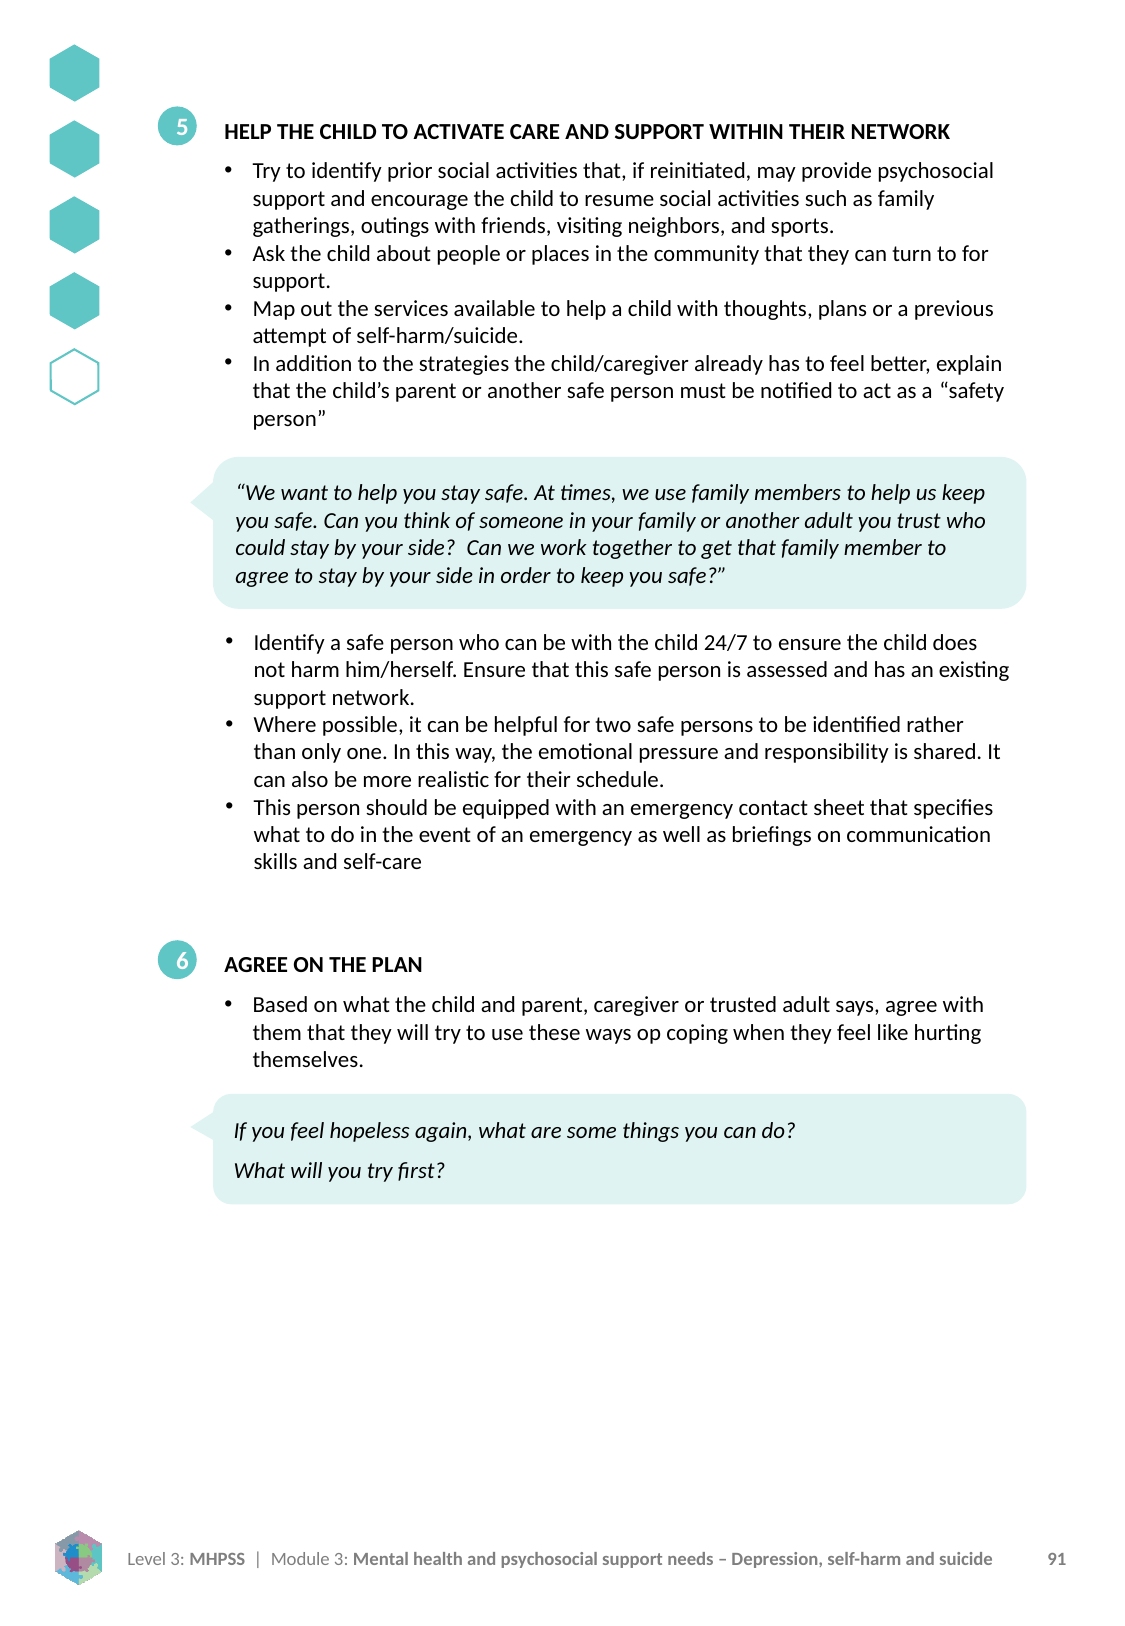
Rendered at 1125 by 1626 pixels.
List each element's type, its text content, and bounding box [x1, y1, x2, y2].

text_box 6 [157, 940, 197, 980]
text_box “We want to help you stay safe. At times, we use family members to help us keep you safe. Can you think of someone in your family or another adult you trust who could stay by your side? Can we work together to get that family member to agree to stay by your side in order to keep you safe?” [190, 456, 1027, 609]
text_box [50, 349, 99, 405]
picture [55, 1530, 102, 1585]
text_box [50, 121, 99, 177]
text_box [50, 45, 99, 101]
text_box 5 [157, 106, 197, 146]
text_box Identify a safe person who can be with the child 24/7 to ensure the child does not harm him/herself. Ensure that this safe person is assessed and has an existing support network. Where possible, it can be helpful for two safe persons to be identified rather than only one. In this way, the emotional pressure and responsibility is shared. It can also be more realistic for their schedule. This person should be equipped with an emergency contact sheet that specifies what to do in the event of an emergency as well as briefings on communication skills and self-care [165, 619, 1027, 882]
text_box [50, 197, 99, 253]
text_box If you feel hopeless again, what are some things you can do? What will you try first? [190, 1093, 1027, 1205]
text_box AGREE ON THE PLAN Based on what the child and parent, caregiver or trusted adult says, agree with them that they will try to use these ways op coping when they feel like hurting themselves. [165, 942, 1027, 1080]
text_box HELP THE CHILD TO ACTIVATE CARE AND SUPPORT WITHIN THEIR NETWORK Try to identify prior social activities that, if reinitiated, may provide psychosocial support and encourage the child to resume social activities such as family gatherings, outings with friends, visiting neighbors, and sports. Ask the child about people or places in the community that they can turn to for support. Map out the services available to help a child with thoughts, plans or a previous attempt of self-harm/suicide. In addition to the strategies the child/caregiver already has to feel better, explain that the child’s parent or another safe person must be notified to act as a “safety person” [165, 108, 1027, 439]
text_box [50, 273, 99, 329]
